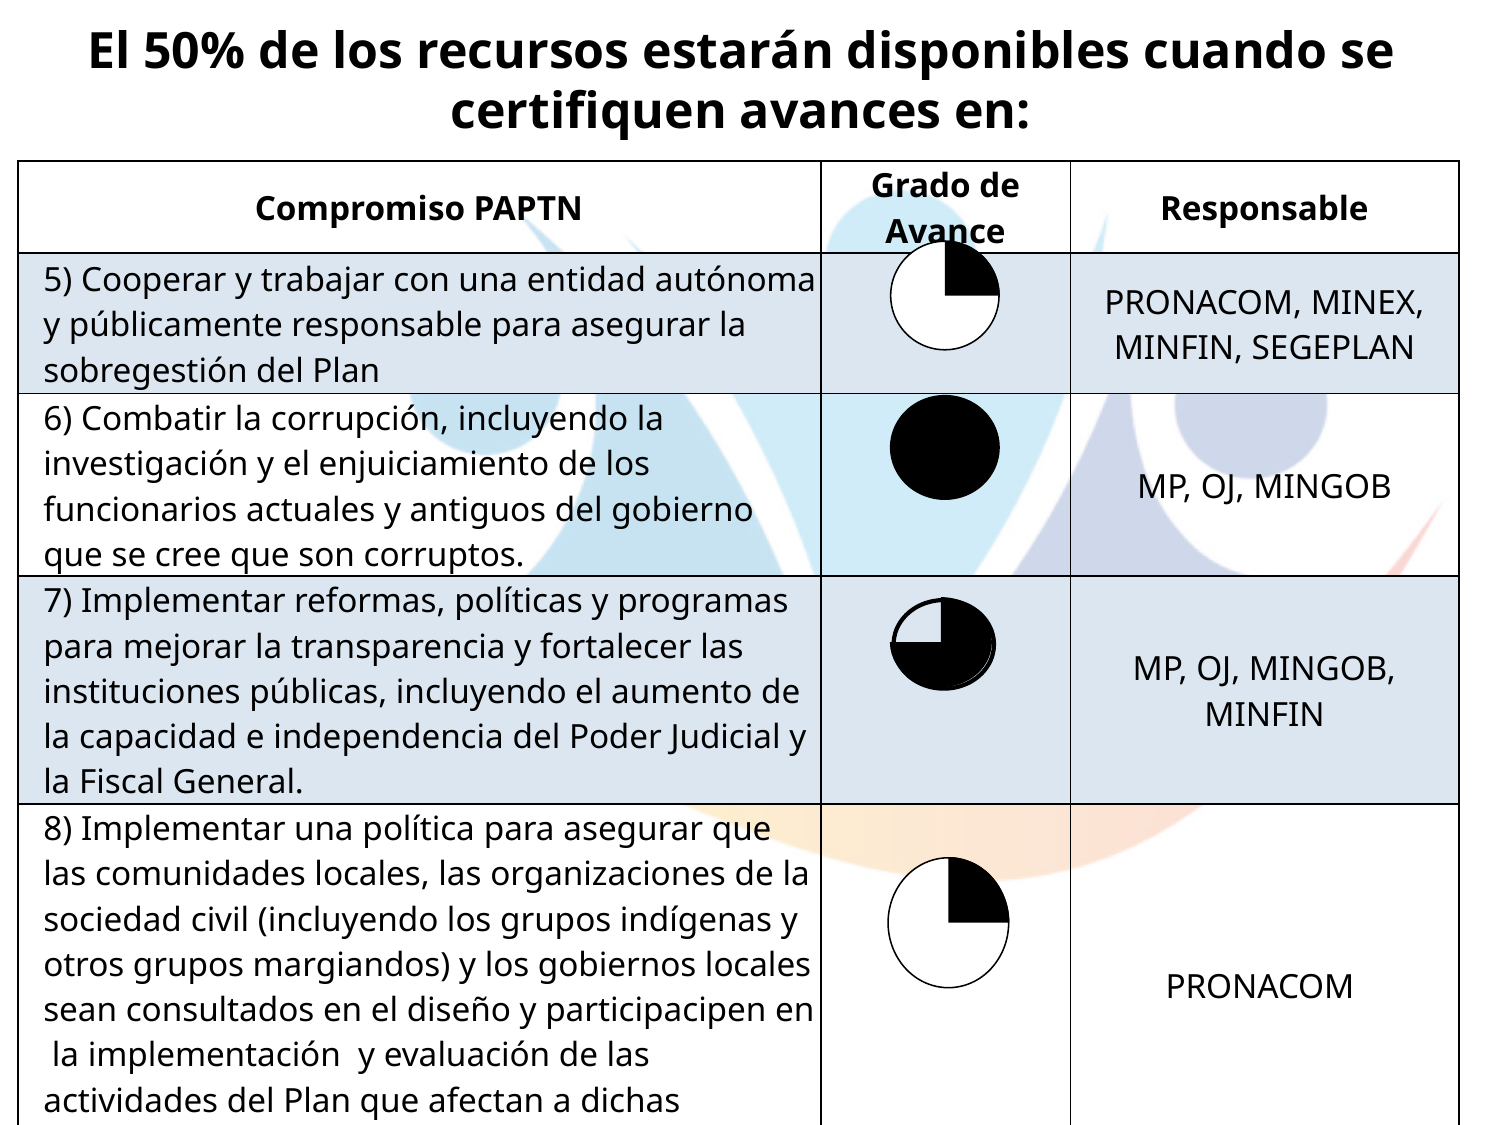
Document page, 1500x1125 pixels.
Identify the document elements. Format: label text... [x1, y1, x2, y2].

table_cell MP, OJ, MINGOB [1071, 394, 1458, 575]
table_cell [822, 577, 1070, 803]
table_cell [822, 254, 1070, 393]
table_cell 8) Implementar una política para asegurar que las comunidades locales, las organizaciones de la sociedad civil (incluyendo los grupos indígenas y otros grupos margiandos) y los gobiernos locales sean consultados en el diseño y participacipen en la implementación y evaluación de las actividades del Plan que afectan a dichas comunidades, organizaciones y gobiernos. [19, 805, 820, 1125]
table_cell 6) Combatir la corrupción, incluyendo la investigación y el enjuiciamiento de los funcionarios actuales y antiguos del gobierno que se cree que son corruptos. [19, 394, 820, 575]
table_cell MP, OJ, MINGOB, MINFIN [1071, 577, 1458, 803]
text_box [890, 240, 1000, 350]
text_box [890, 597, 995, 689]
table_header Compromiso PAPTN [19, 162, 820, 252]
table_cell 7) Implementar reformas, políticas y programas para mejorar la transparencia y fortalecer las instituciones públicas, incluyendo el aumento de la capacidad e independencia del Poder Judicial y la Fiscal General. [19, 577, 820, 803]
title El 50% de los recursos estarán disponibles cuando se certifiquen avances en: [0, 19, 1483, 138]
table_cell 5) Cooperar y trabajar con una entidad autónoma y públicamente responsable para asegurar la sobregestión del Plan [19, 254, 820, 393]
table_cell [822, 805, 1070, 1125]
text_box [888, 393, 1002, 502]
table_cell [822, 394, 1070, 575]
table_cell PRONACOM [1071, 805, 1458, 1125]
table_header Grado de Avance [822, 162, 1070, 252]
table_header Responsable [1071, 162, 1458, 252]
text_box [948, 857, 1010, 923]
table_cell PRONACOM, MINEX, MINFIN, SEGEPLAN [1071, 254, 1458, 393]
text_box [885, 855, 1011, 990]
